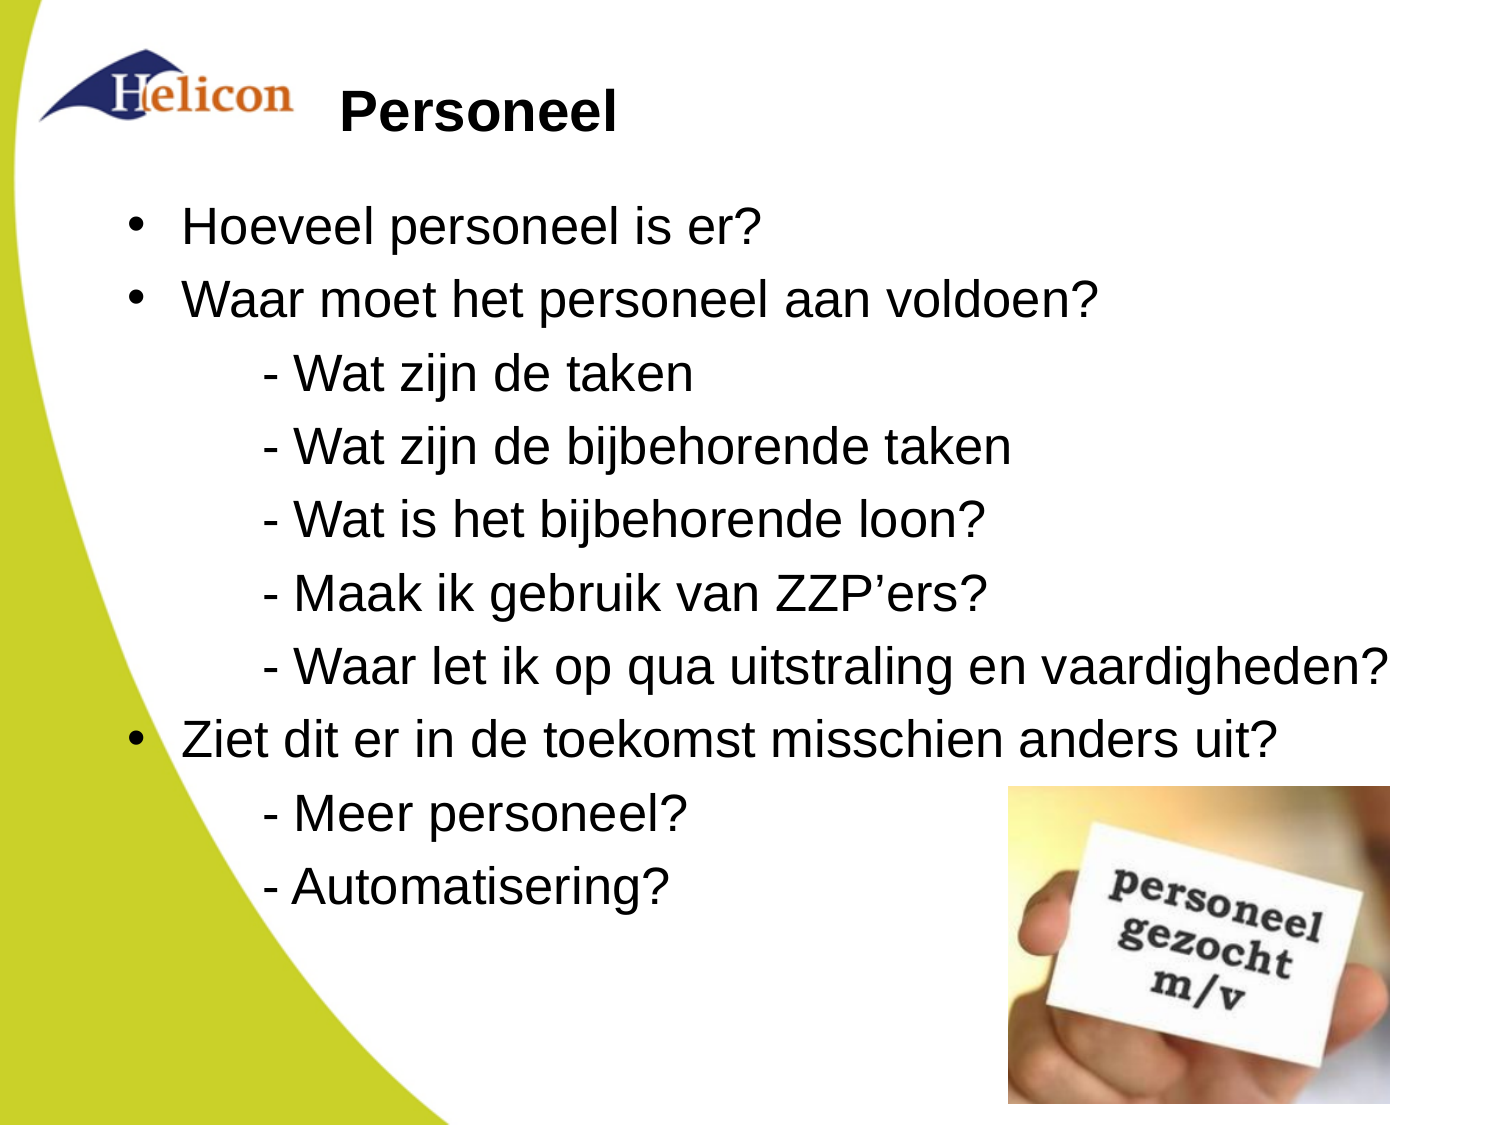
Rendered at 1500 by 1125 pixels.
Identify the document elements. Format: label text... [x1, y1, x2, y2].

picture [0, 0, 1500, 1125]
title Personeel [324, 54, 1415, 161]
list Hoeveel personeel is er? Waar moet het personeel aan voldoen? - Wat zijn de taken - Wat zijn de bijbehorende taken - Wat is het bijbehorende loon? - Maak ik gebruik van ZZP’ers? - Waar let ik op qua uitstraling en vaardigheden? Ziet dit er in de toekomst misschien anders uit? - Meer personeel? - Automatisering? [112, 184, 1484, 927]
